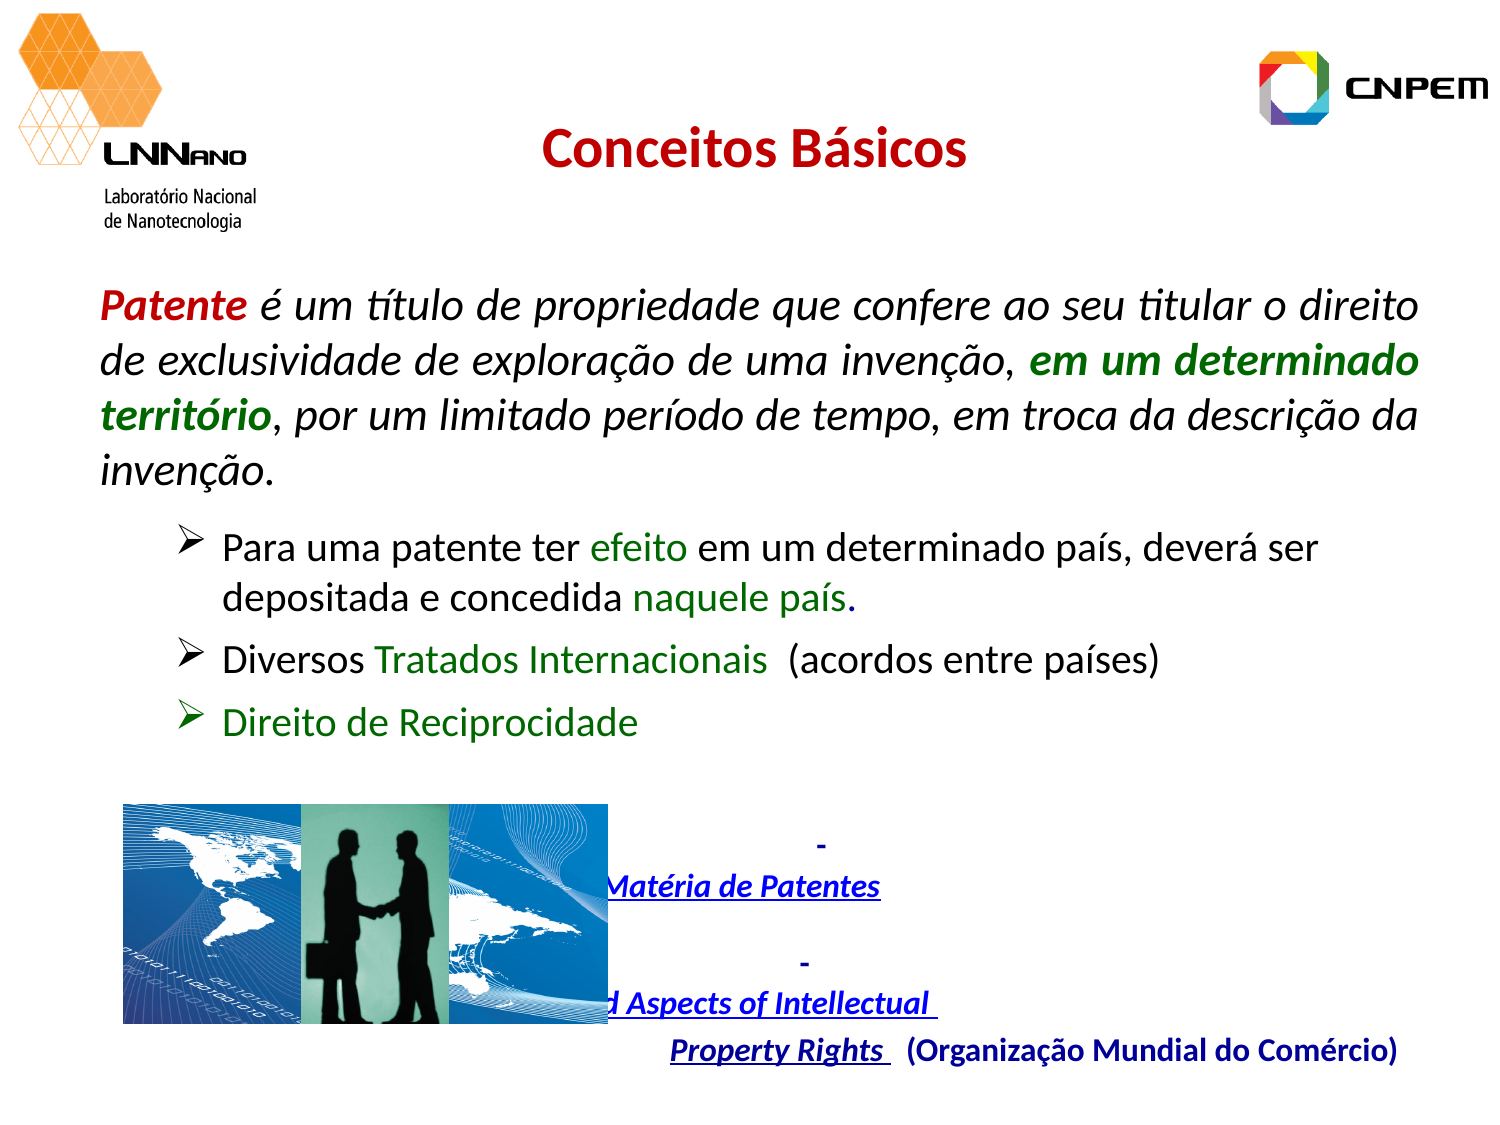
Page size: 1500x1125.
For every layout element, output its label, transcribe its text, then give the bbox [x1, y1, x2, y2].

picture [546, 817, 552, 829]
picture [0, 11, 1500, 232]
list Patente é um título de propriedade que confere ao seu titular o direito de exclusividade de exploração de uma invenção, em um determinado território, por um limitado período de tempo, em troca da descrição da invenção. Para uma patente ter efeito em um determinado país, deverá ser depositada e concedida naquele país. Diversos Tratados Internacionais (acordos entre países) Direito de Reciprocidade - Tratado de Cooperação em Matéria de Patentes - Agreement on Trade-Related Aspects of Intellectual Property Rights (Organização Mundial do Comércio) [85, 267, 1436, 1064]
picture [543, 804, 552, 809]
picture [535, 813, 543, 824]
title Conceitos Básicos [348, 68, 1176, 220]
picture [123, 804, 609, 1024]
